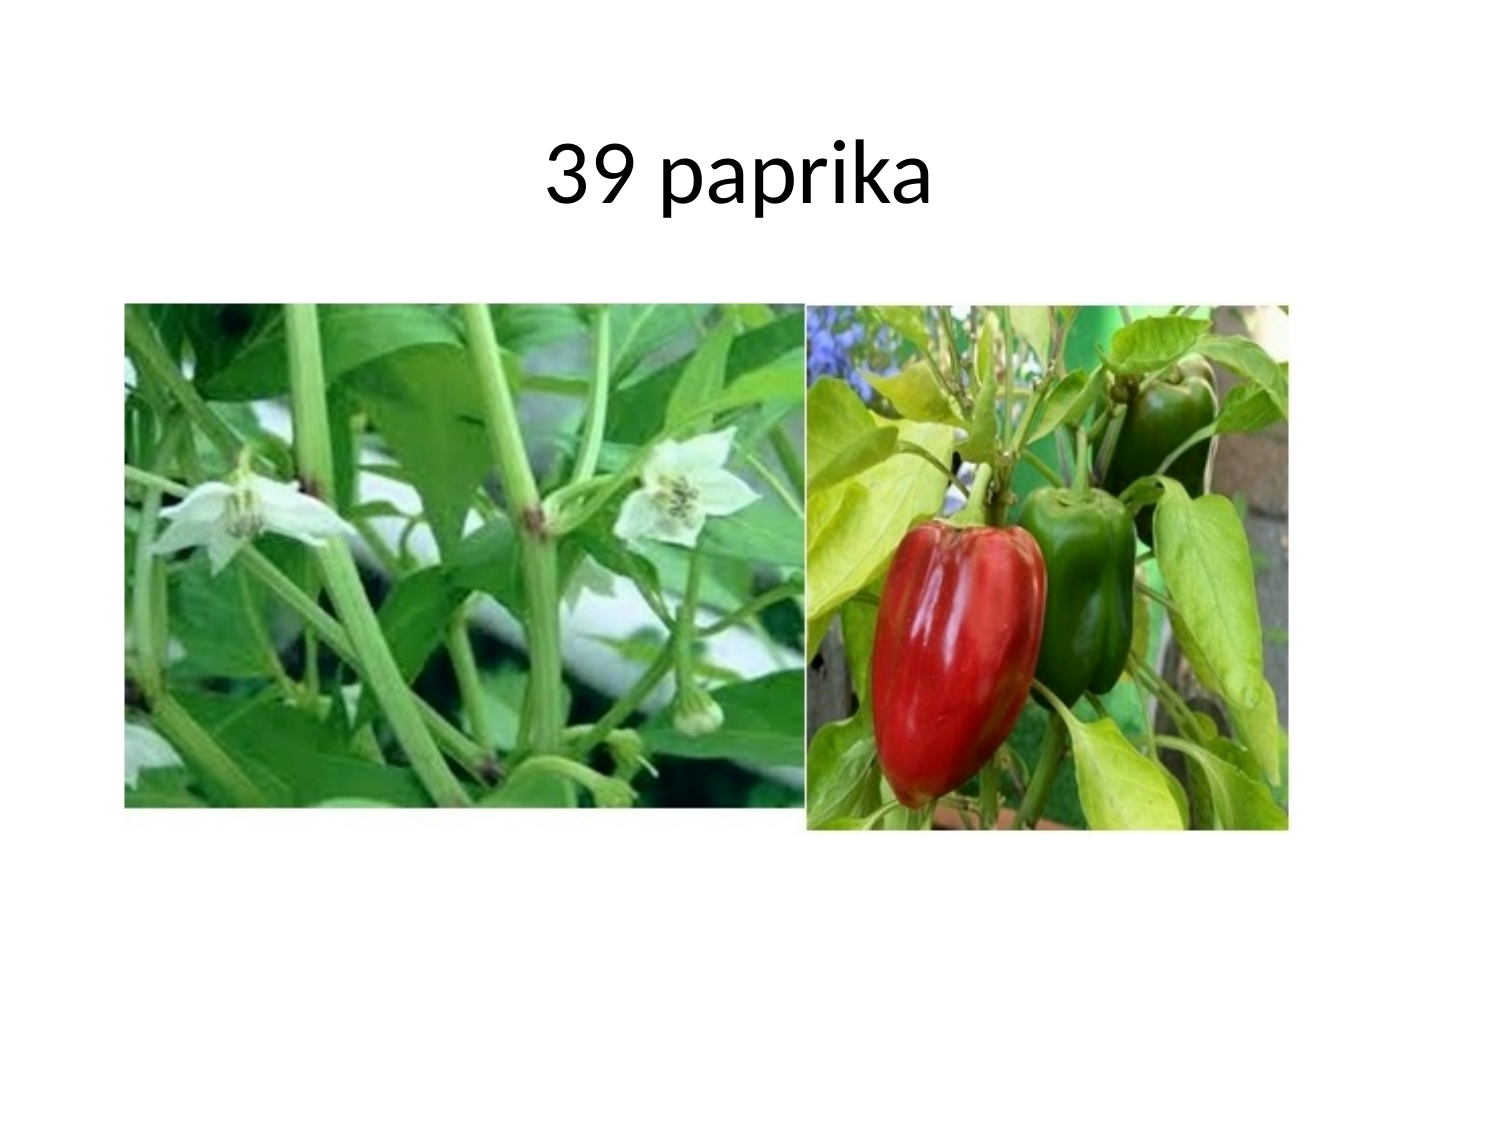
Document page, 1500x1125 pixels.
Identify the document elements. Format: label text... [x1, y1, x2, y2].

picture [123, 302, 1291, 835]
title 39 paprika [112, 78, 1388, 256]
